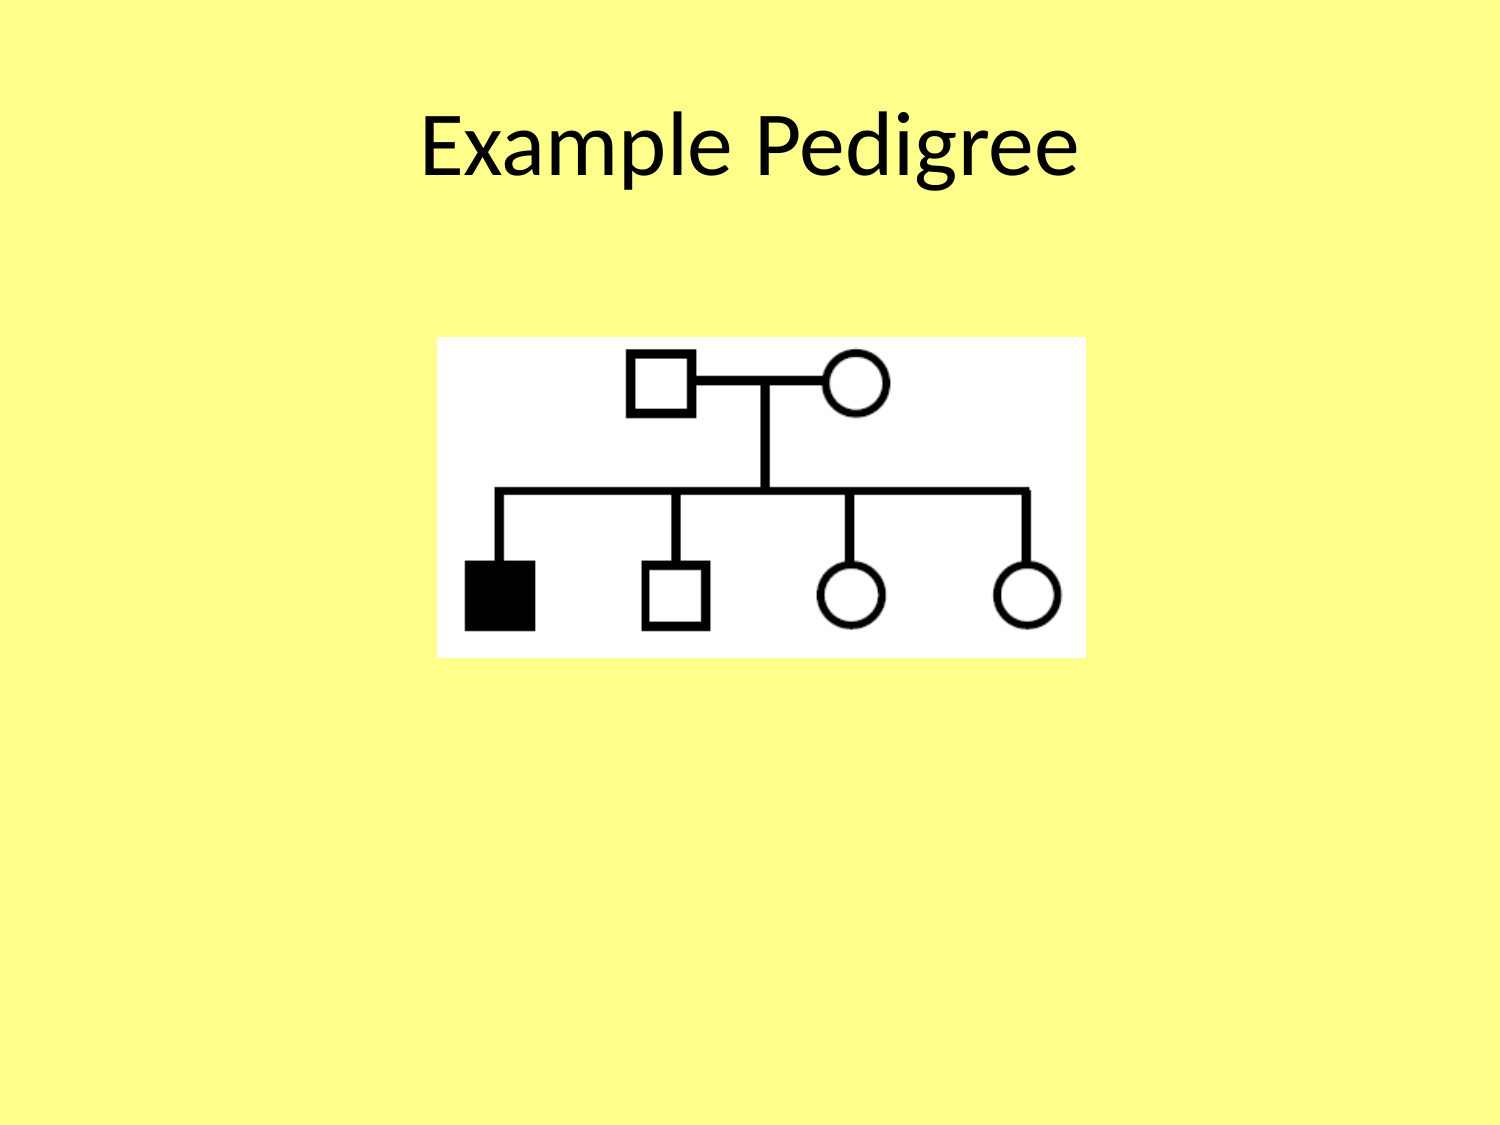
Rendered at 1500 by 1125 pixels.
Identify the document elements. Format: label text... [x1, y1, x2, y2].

title Example Pedigree [75, 45, 1425, 233]
picture [437, 337, 1087, 658]
